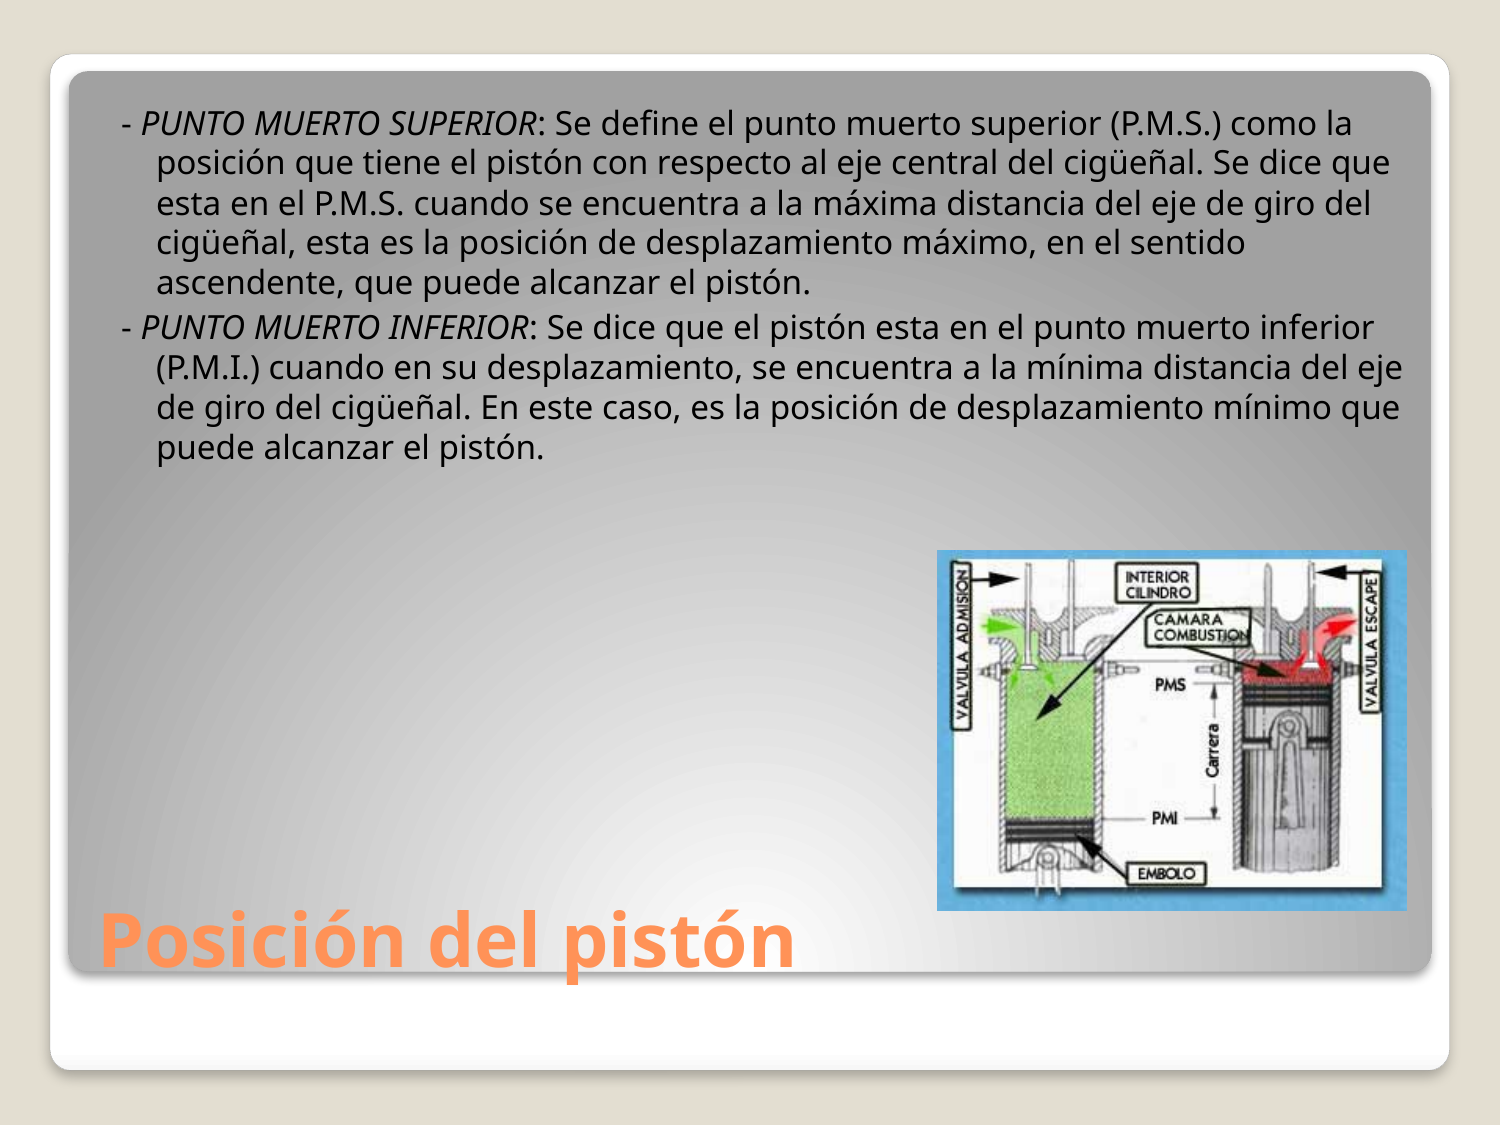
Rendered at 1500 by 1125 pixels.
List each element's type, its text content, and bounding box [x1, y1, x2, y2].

list - PUNTO MUERTO SUPERIOR: Se define el punto muerto superior (P.M.S.) como la posición que tiene el pistón con respecto al eje central del cigüeñal. Se dice que esta en el P.M.S. cuando se encuentra a la máxima distancia del eje de giro del cigüeñal, esta es la posición de desplazamiento máximo, en el sentido ascendente, que puede alcanzar el pistón. - PUNTO MUERTO INFERIOR: Se dice que el pistón esta en el punto muerto inferior (P.M.I.) cuando en su desplazamiento, se encuentra a la mínima distancia del eje de giro del cigüeñal. En este caso, es la posición de desplazamiento mínimo que puede alcanzar el pistón. [82, 86, 1425, 774]
picture [937, 550, 1407, 911]
title Posición del pistón [82, 817, 1425, 990]
